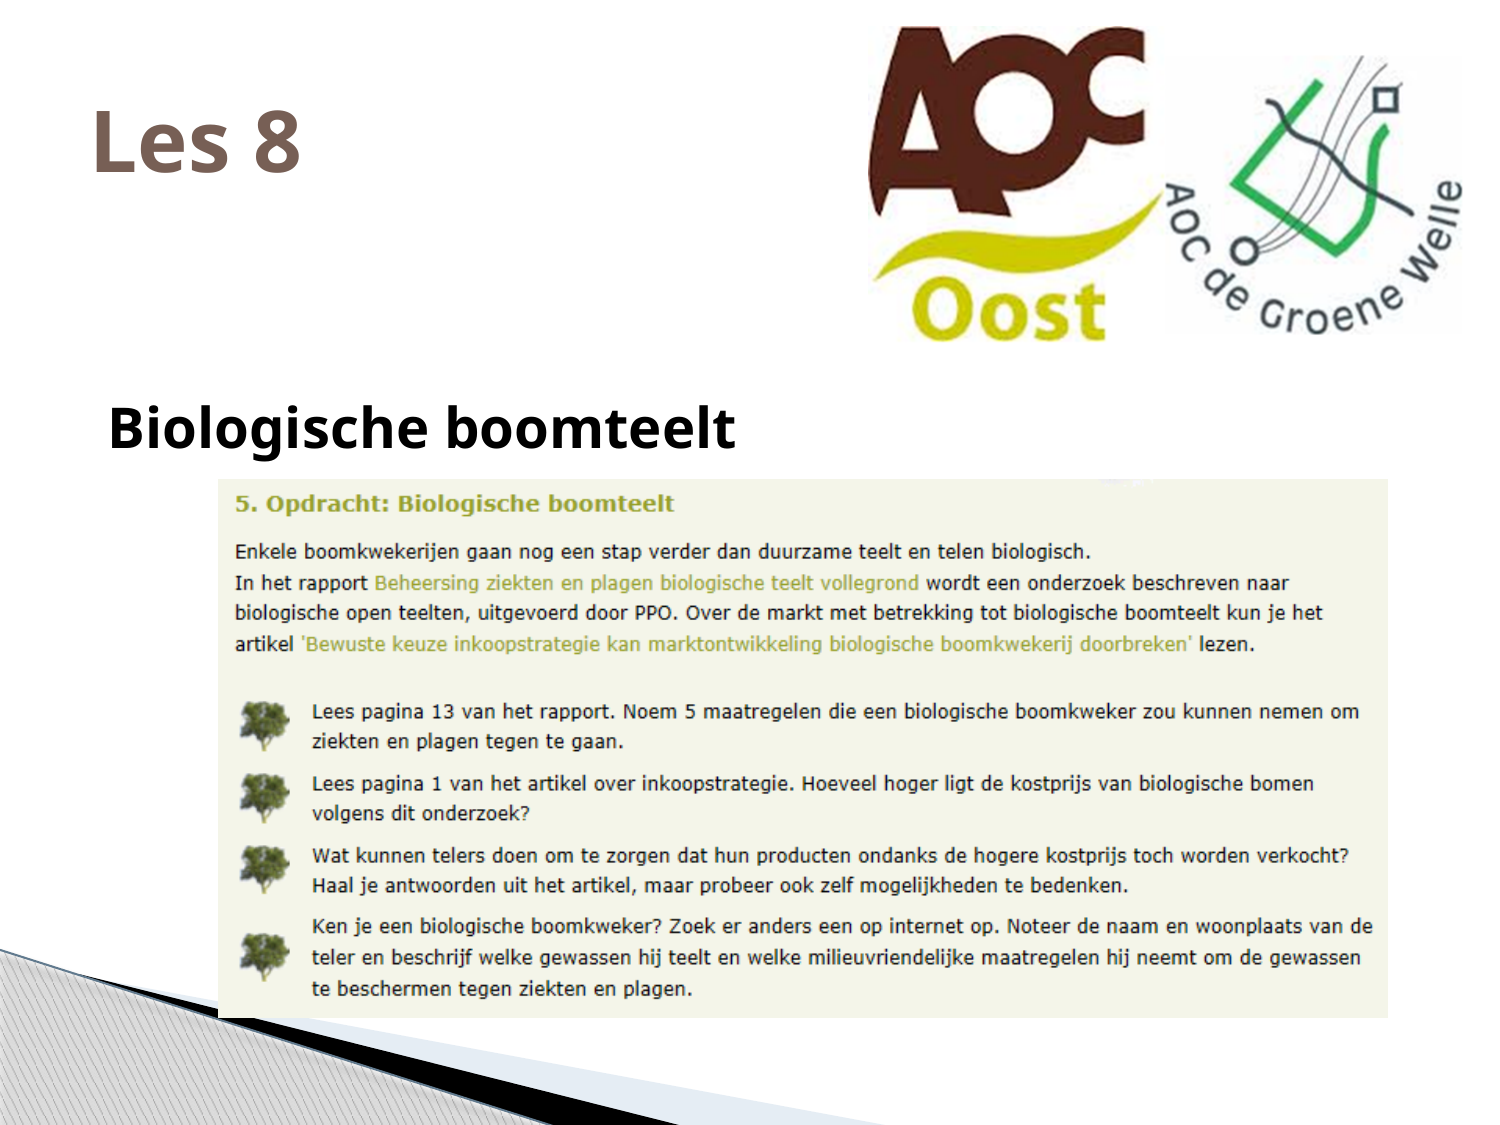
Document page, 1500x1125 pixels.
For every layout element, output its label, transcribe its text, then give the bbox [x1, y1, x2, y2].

picture [218, 479, 1388, 1018]
picture [867, 26, 1473, 365]
list Biologische boomteelt [75, 385, 1425, 986]
title Les 8 [75, 45, 862, 233]
